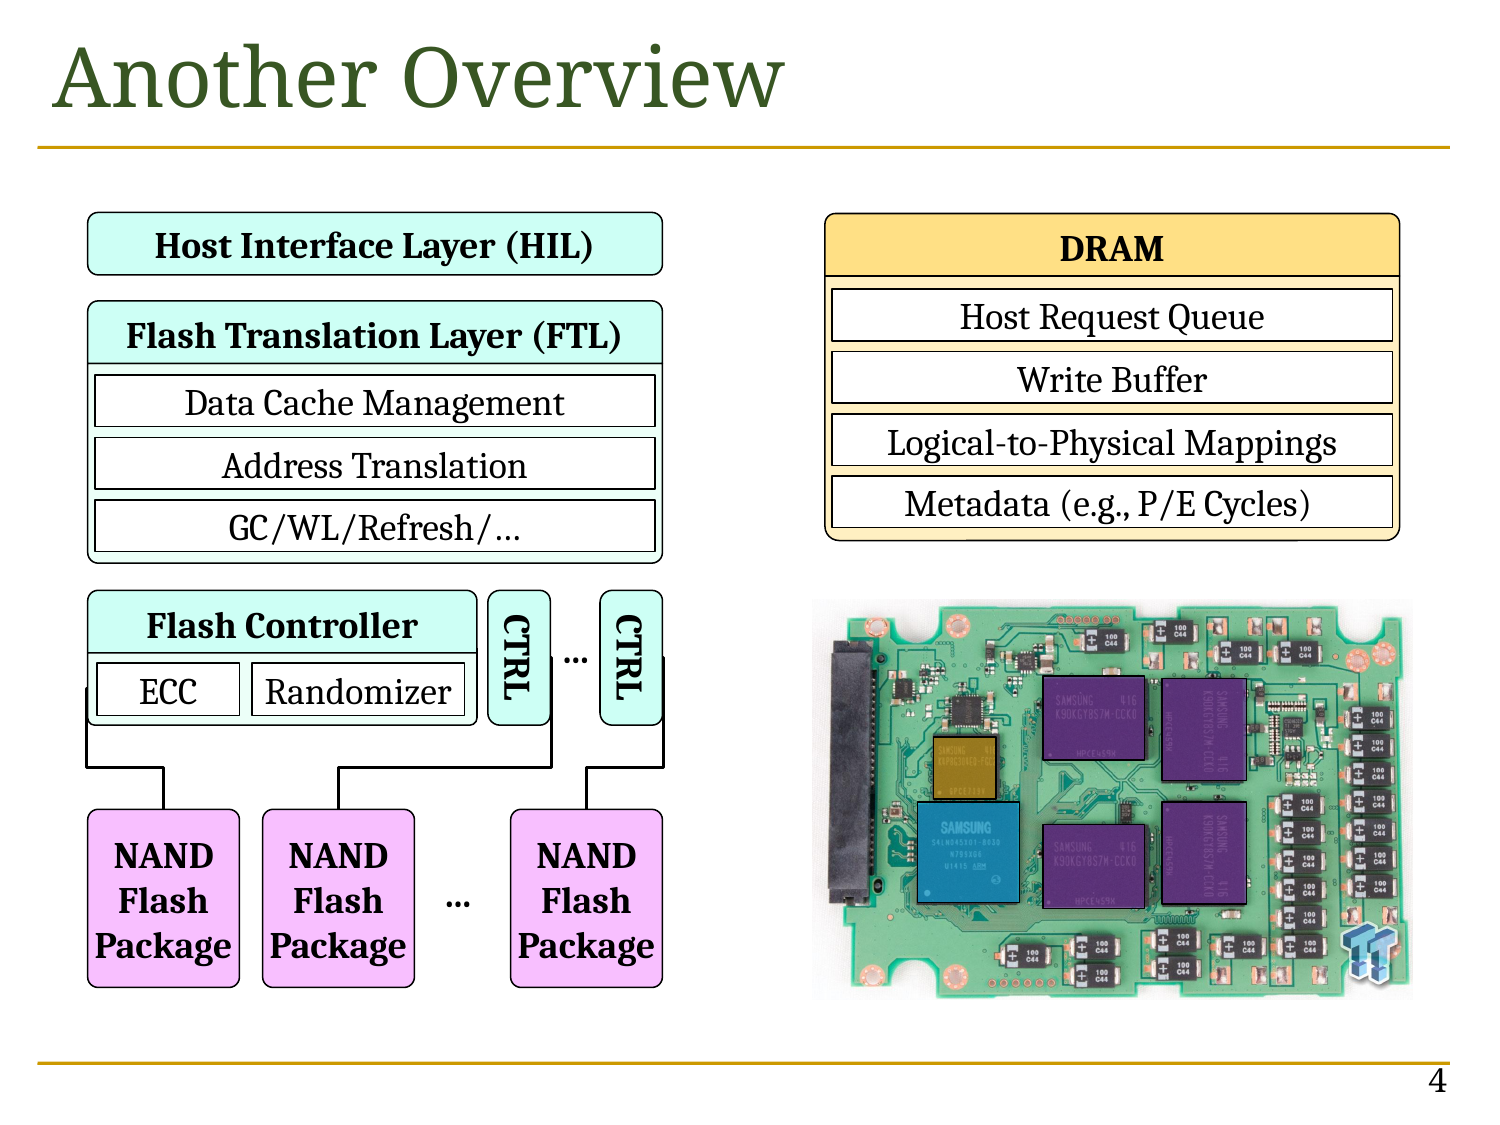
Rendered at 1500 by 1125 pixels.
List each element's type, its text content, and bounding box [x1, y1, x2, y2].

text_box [87, 300, 663, 564]
picture [812, 599, 1413, 1000]
text_box Another Overview [37, 0, 1450, 149]
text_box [824, 213, 1400, 541]
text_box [1042, 675, 1247, 909]
text_box Host Interface Layer (HIL) [87, 212, 663, 275]
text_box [87, 724, 663, 988]
text_box 4 [1111, 1036, 1462, 1112]
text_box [87, 590, 663, 724]
